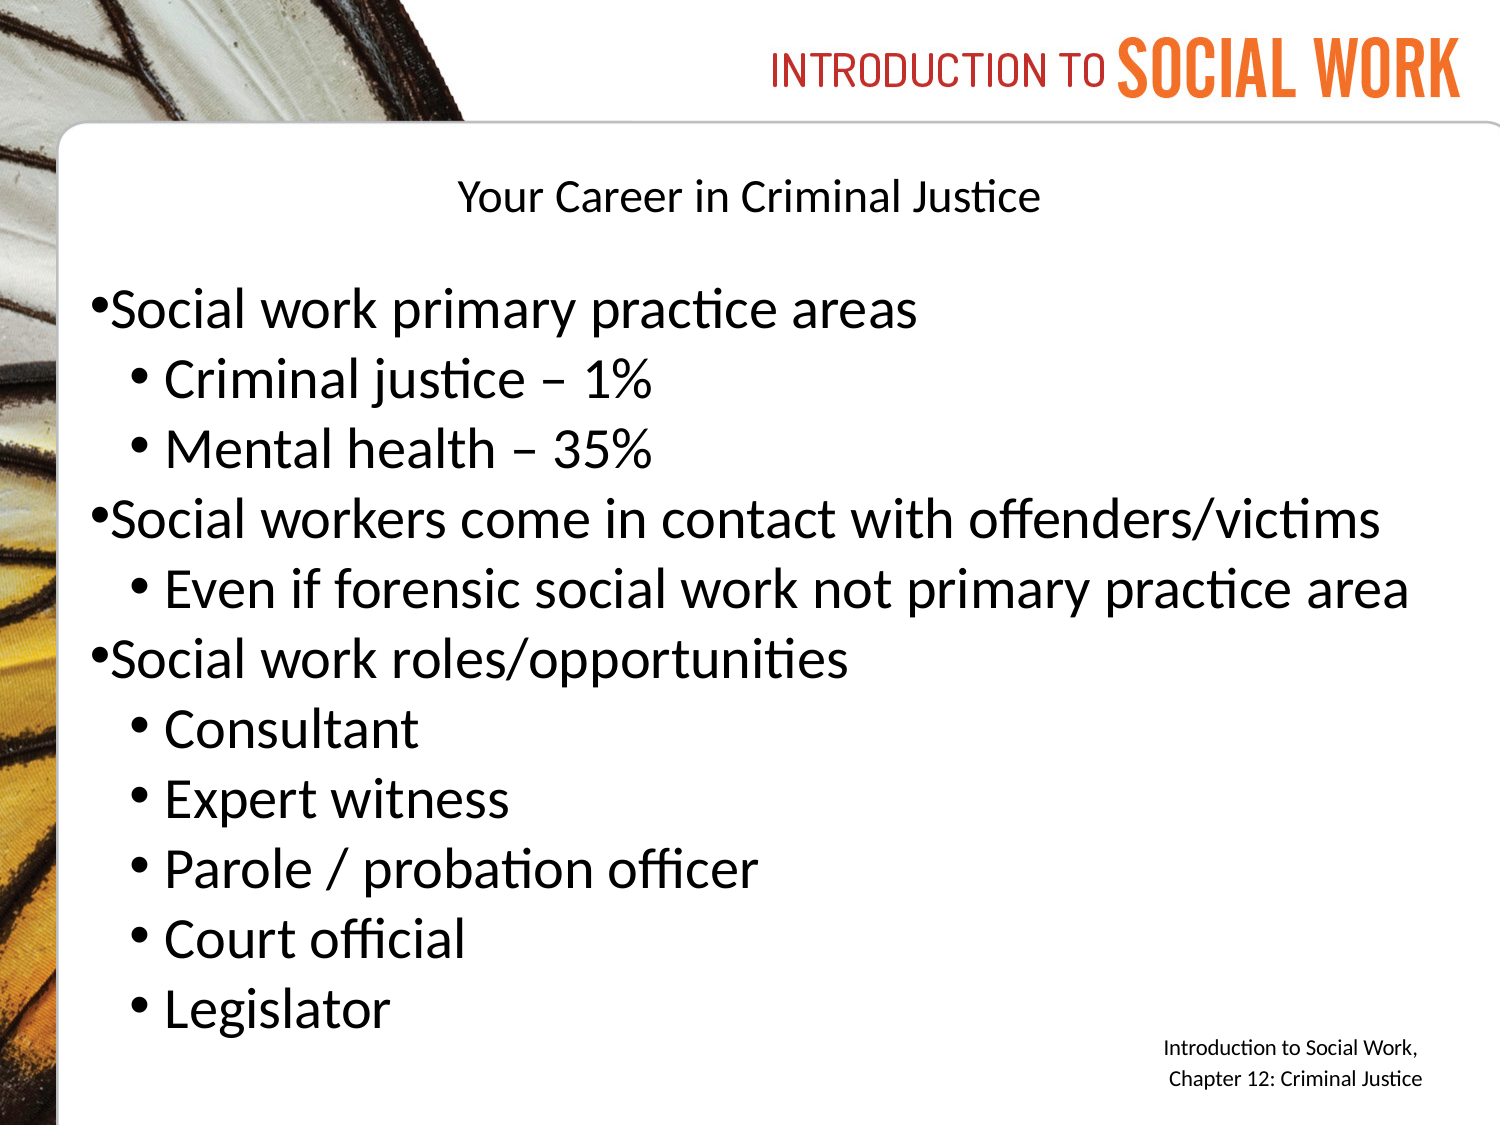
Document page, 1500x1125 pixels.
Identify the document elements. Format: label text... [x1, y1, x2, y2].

text_box Social work primary practice areas Criminal justice – 1% Mental health – 35% Social workers come in contact with offenders/victims Even if forensic social work not primary practice area Social work roles/opportunities Consultant Expert witness Parole / probation officer Court official Legislator [75, 262, 1463, 1047]
title Your Career in Criminal Justice [75, 99, 1425, 262]
picture [0, 0, 1500, 1125]
list Introduction to Social Work, Chapter 12: Criminal Justice [1037, 1047, 1438, 1100]
